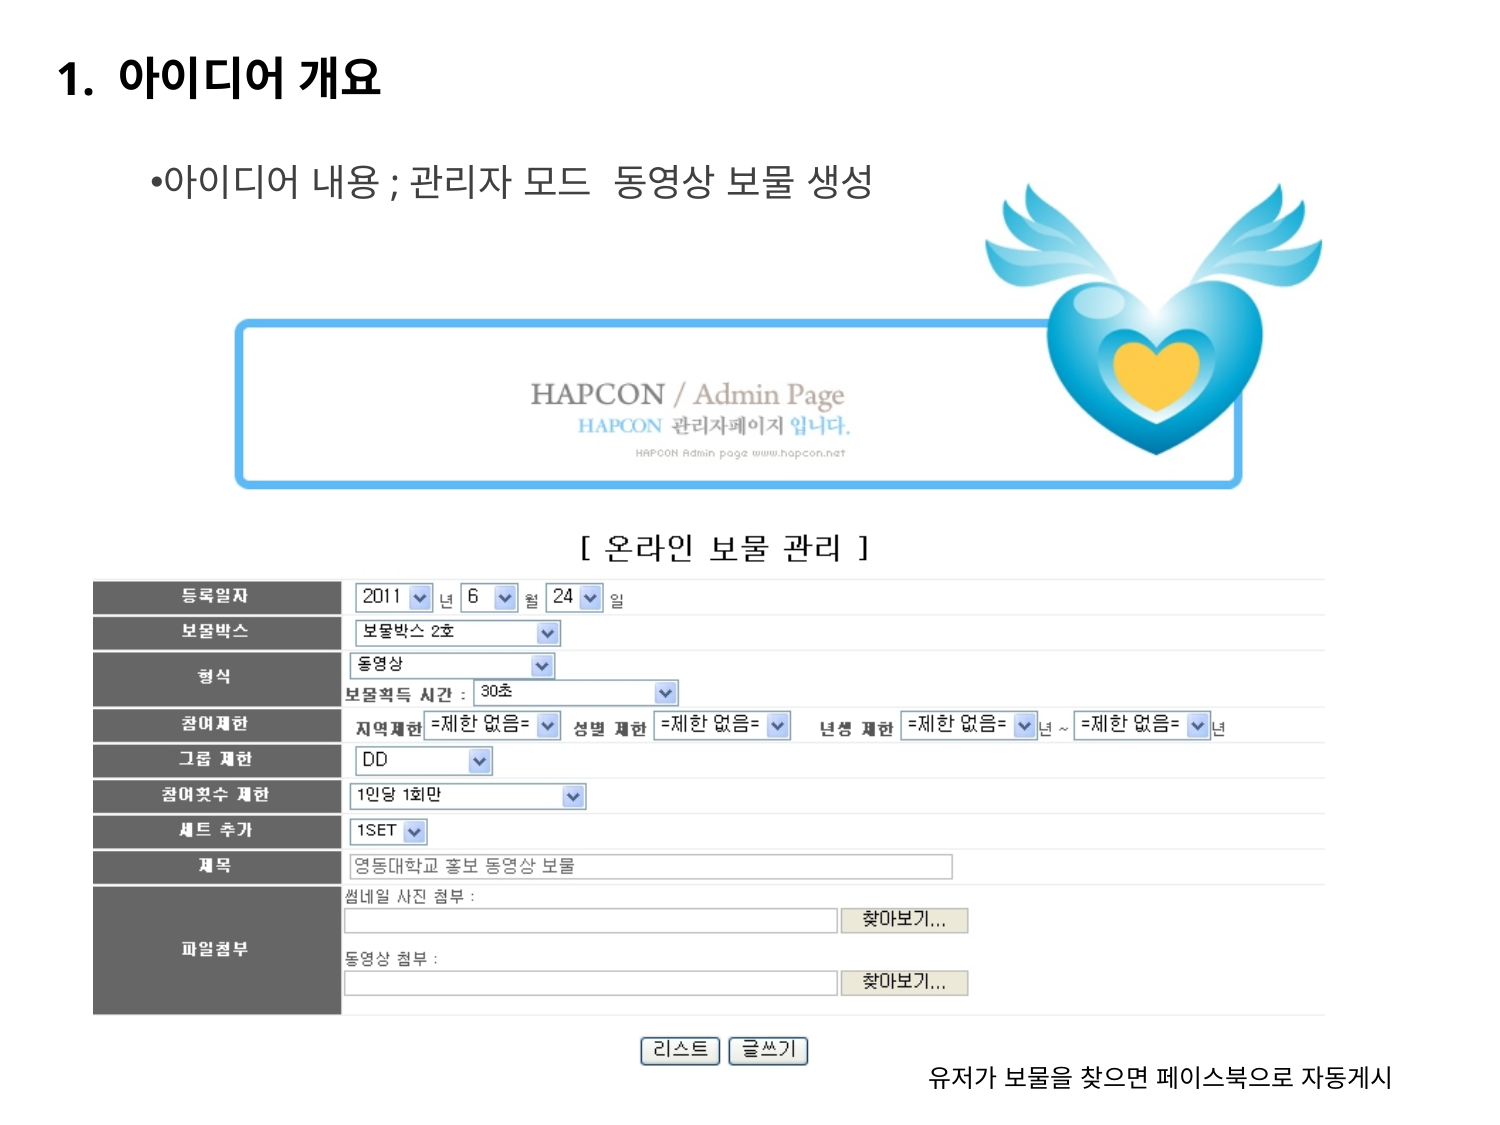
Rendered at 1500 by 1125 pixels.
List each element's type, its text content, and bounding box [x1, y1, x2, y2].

text_box 1. 아이디어 개요 [41, 42, 1488, 113]
text_box 유저가 보물을 찾으면 페이스북으로 자동게시 [913, 1054, 1500, 1100]
text_box 아이디어 내용;관리자 모드 동영상 보물 생성 [70, 128, 1430, 212]
picture [93, 180, 1325, 1087]
